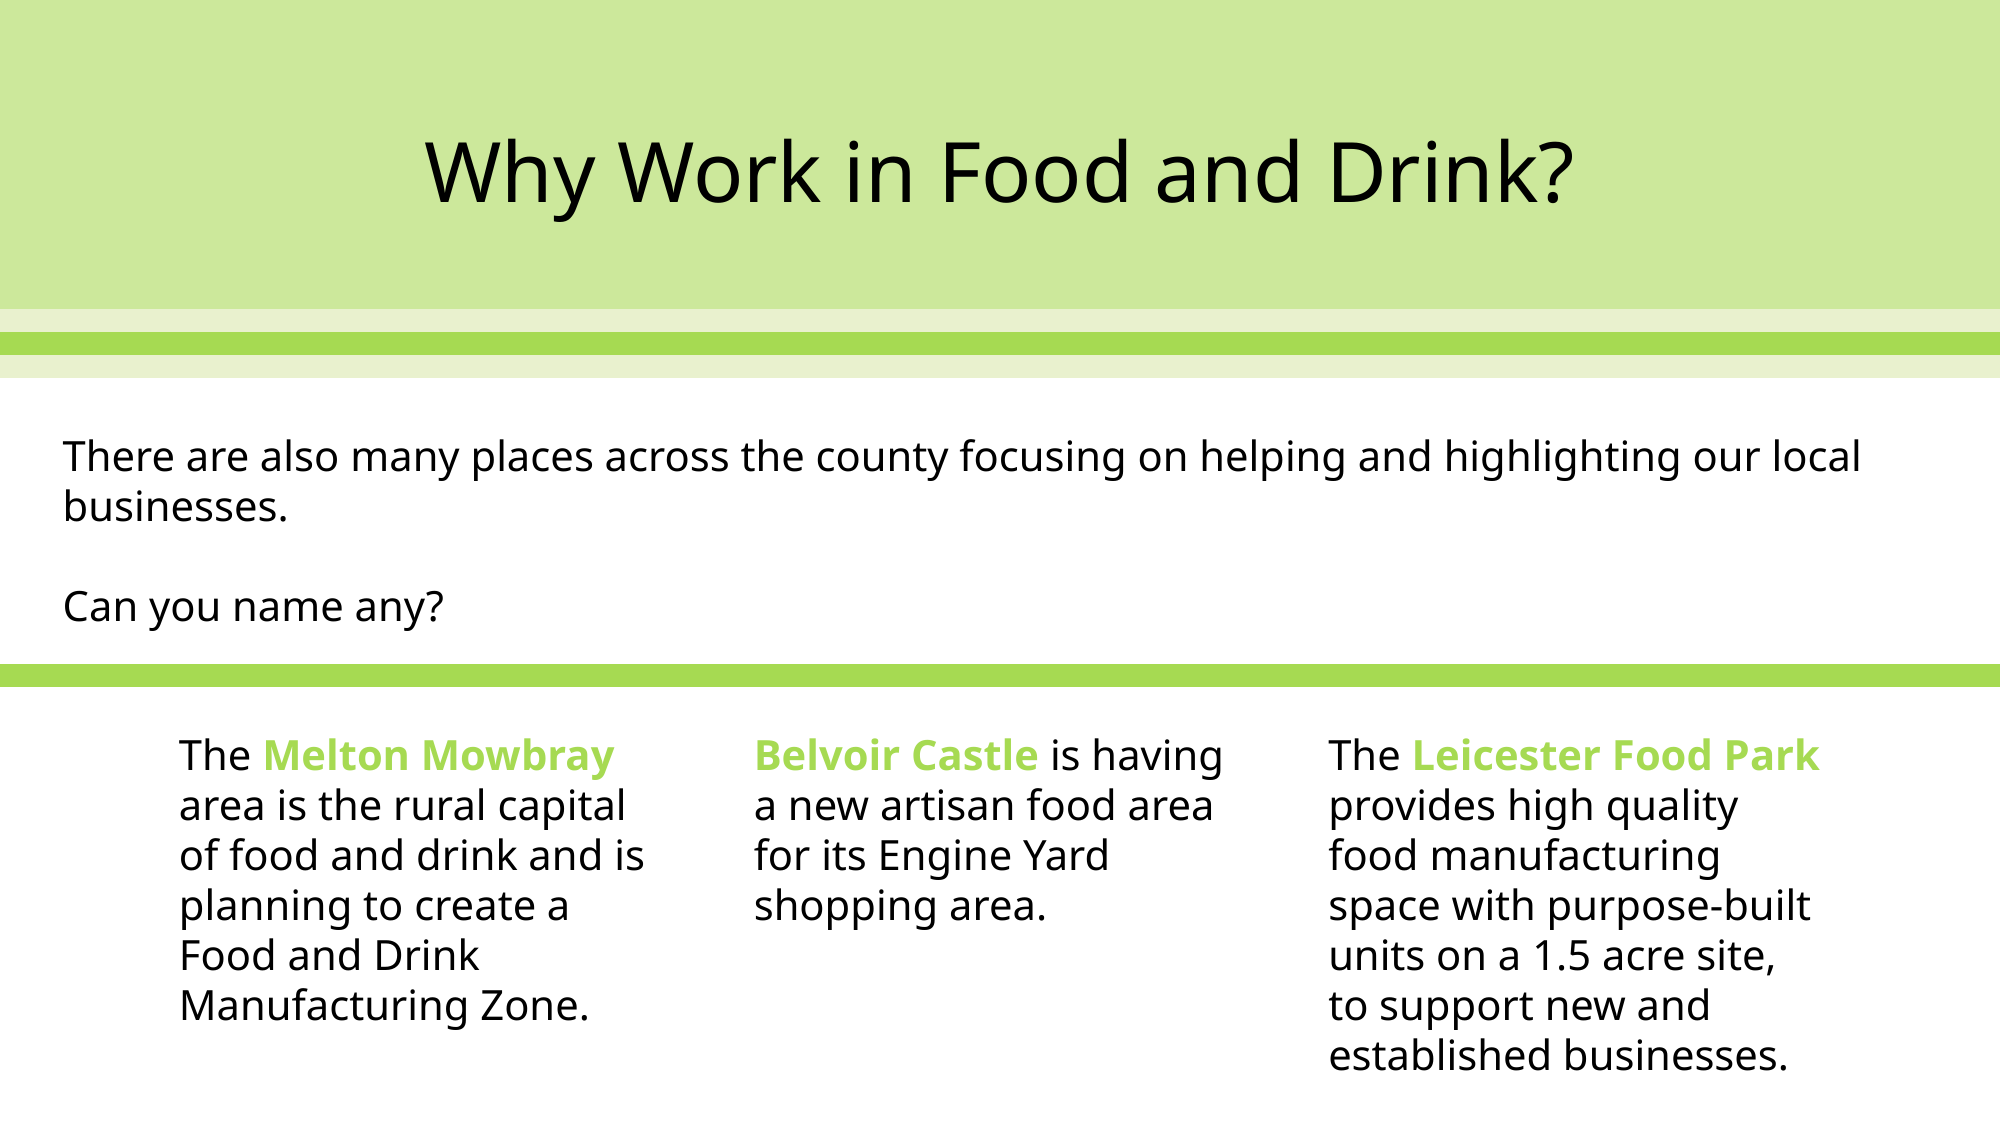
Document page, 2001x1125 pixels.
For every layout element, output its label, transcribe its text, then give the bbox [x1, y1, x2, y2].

text_box [0, 664, 2000, 687]
text_box The Leicester Food Park provides high quality food manufacturing space with purpose-built units on a 1.5 acre site, to support new and established businesses. [1313, 721, 1836, 1087]
text_box There are also many places across the county focusing on helping and highlighting our local businesses. Can you name any? [48, 422, 1952, 638]
text_box The Melton Mowbray area is the rural capital of food and drink and is planning to create a Food and Drink Manufacturing Zone. [164, 721, 687, 1037]
text_box Why Work in Food and Drink? [0, 0, 2000, 351]
text_box Belvoir Castle is having a new artisan food area for its Engine Yard shopping area. [738, 721, 1261, 937]
text_box [0, 351, 2000, 355]
text_box [0, 355, 2000, 378]
